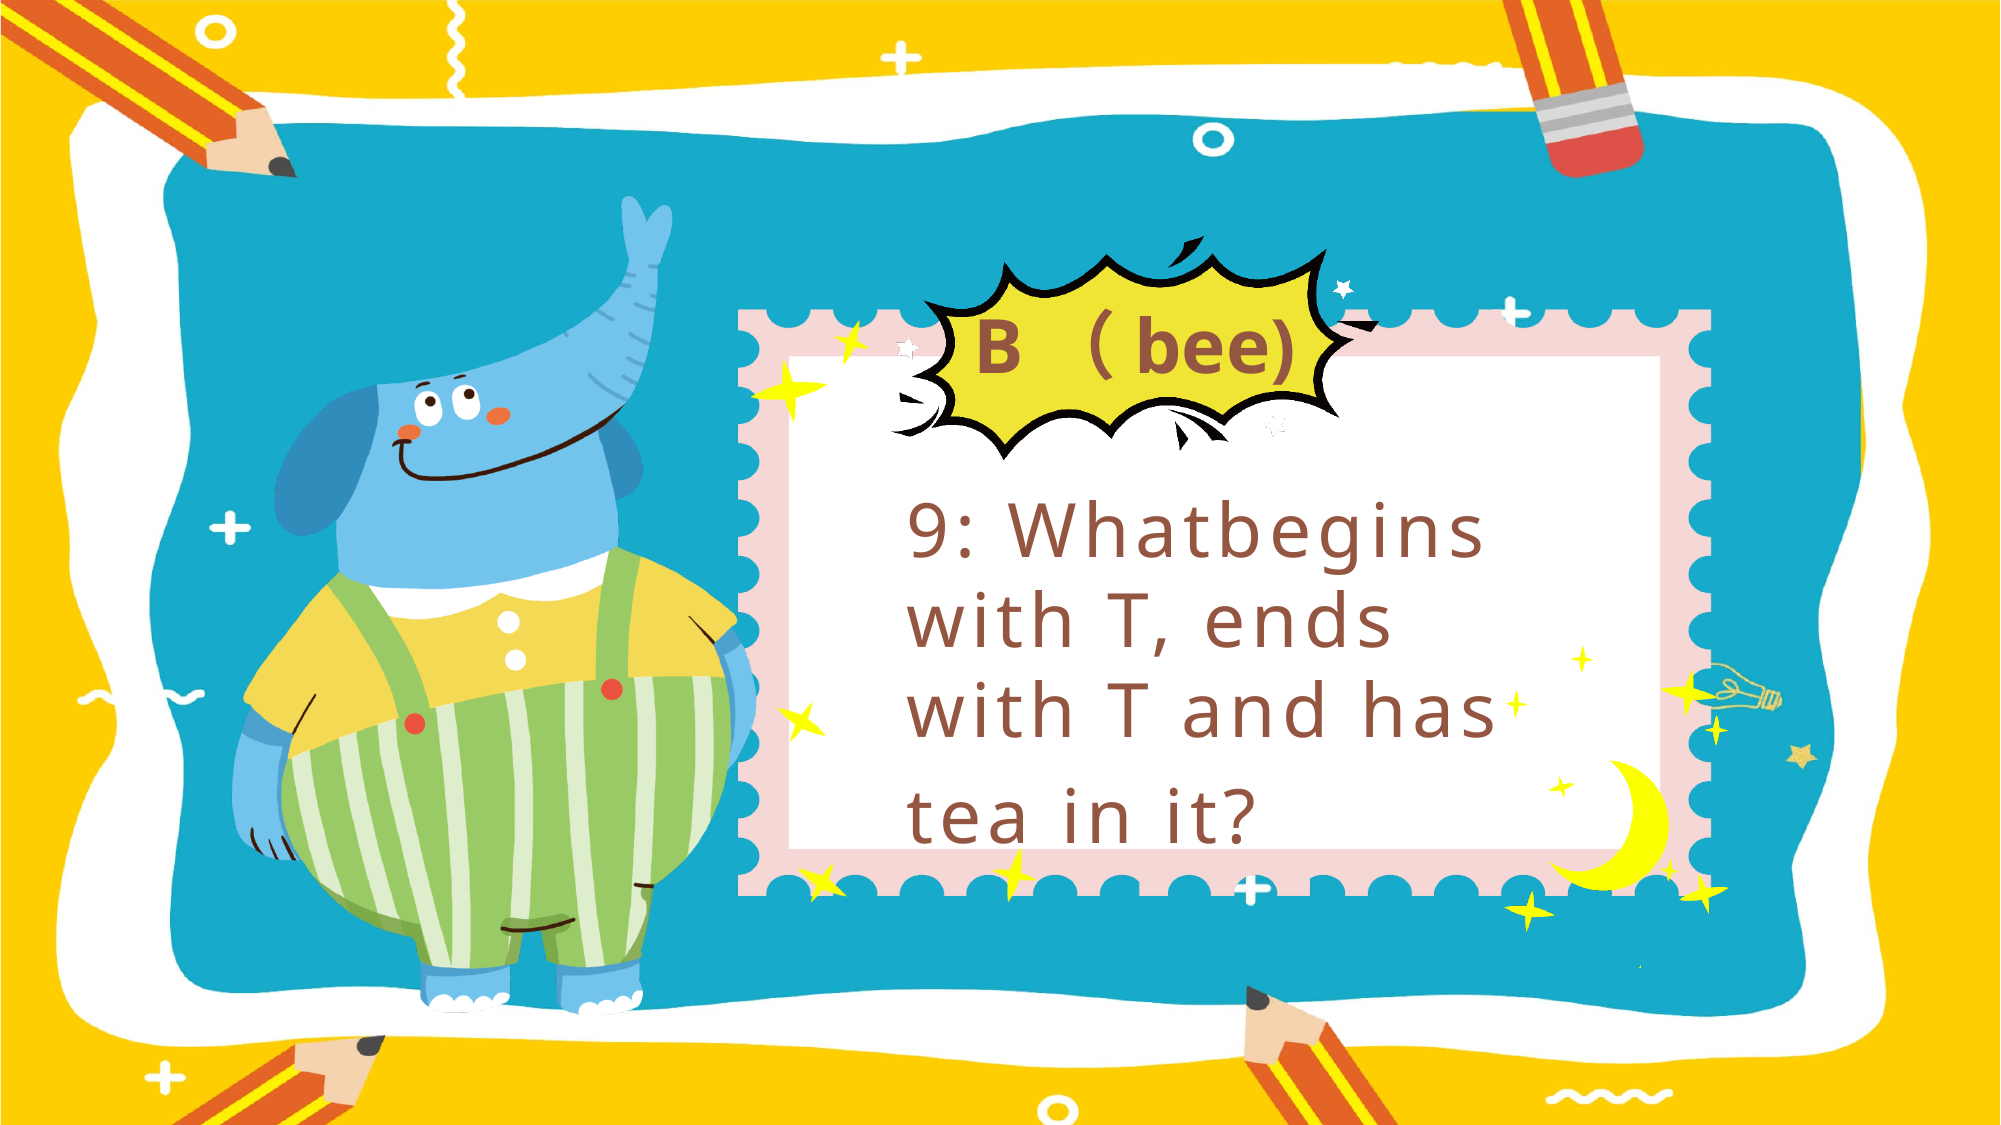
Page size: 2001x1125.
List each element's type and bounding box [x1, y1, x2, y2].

picture [3, 0, 2000, 1125]
text_box [938, 236, 1379, 460]
